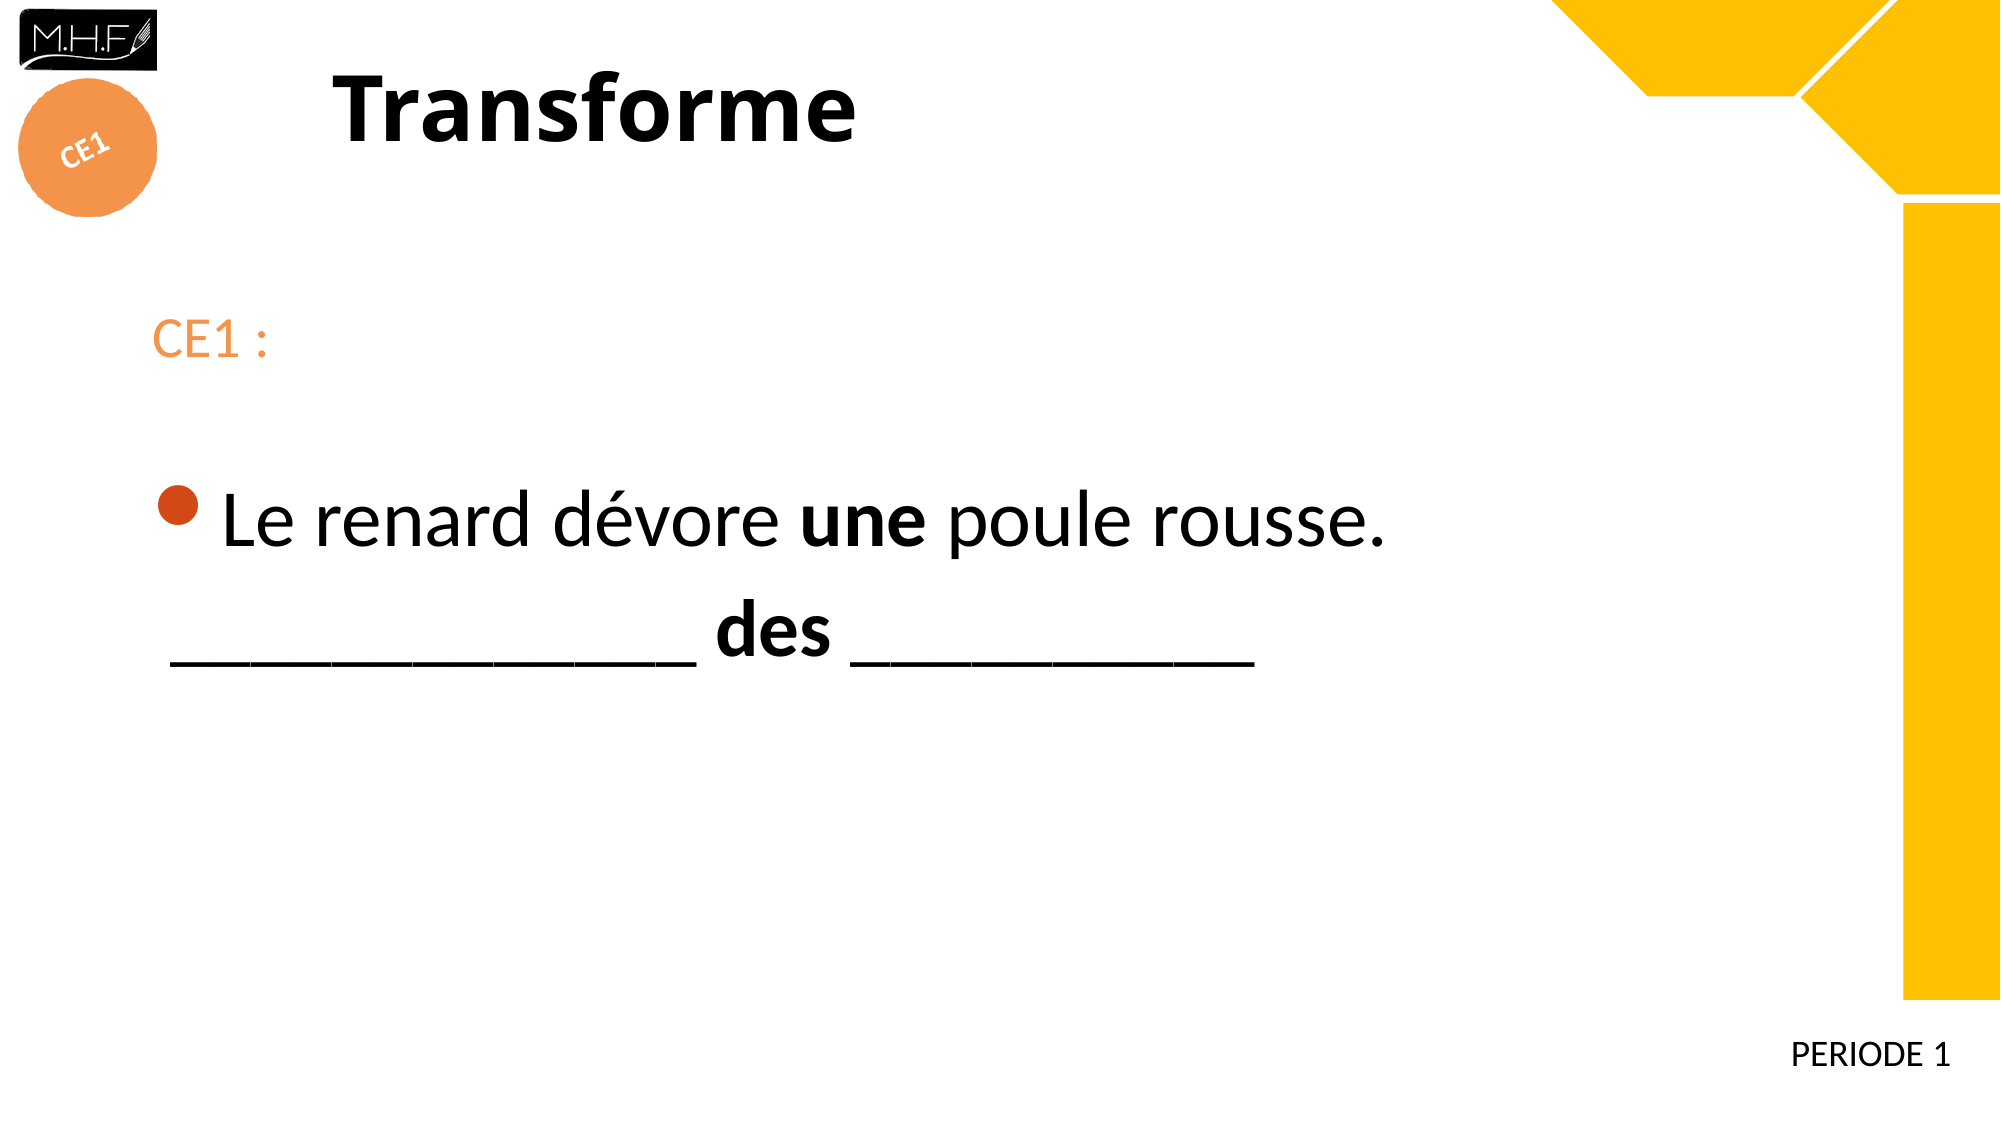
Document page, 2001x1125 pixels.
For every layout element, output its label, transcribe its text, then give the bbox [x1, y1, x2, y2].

picture [16, 7, 157, 74]
picture [18, 78, 157, 218]
text_box [1799, 0, 2000, 196]
text_box [1549, 0, 1892, 98]
text_box PERIODE 1 [1362, 1021, 1967, 1082]
title Transforme [316, 3, 1863, 221]
list CE1 : Le renard dévore une poule rousse. _____________ des __________ [137, 299, 1891, 1097]
text_box [1902, 202, 2000, 1001]
